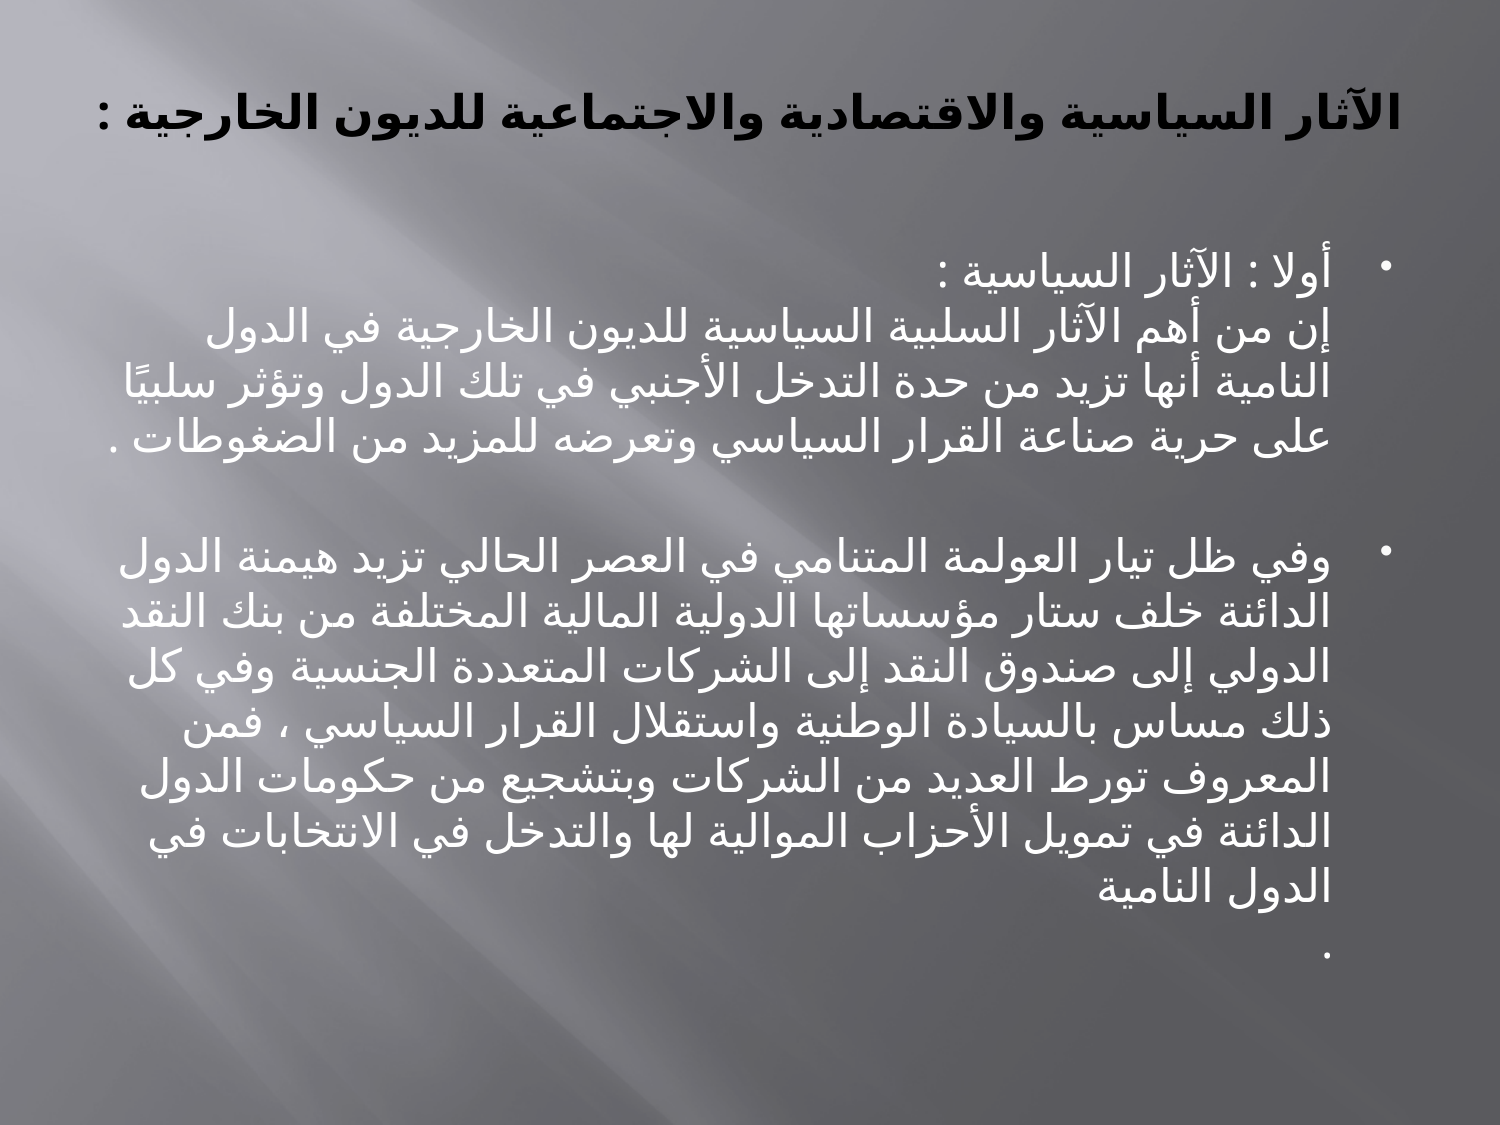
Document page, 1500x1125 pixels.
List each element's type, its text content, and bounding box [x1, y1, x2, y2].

title الآثار السياسية والاقتصادية والاجتماعية للديون الخارجية : [75, 45, 1425, 233]
list أولا : الآثار السياسية : إن من أهم الآثار السلبية السياسية للديون الخارجية في الدول النامية أنها تزيد من حدة التدخل الأجنبي في تلك الدول وتؤثر سلبيًا على حرية صناعة القرار السياسي وتعرضه للمزيد من الضغوطات . وفي ظل تيار العولمة المتنامي في العصر الحالي تزيد هيمنة الدول الدائنة خلف ستار مؤسساتها الدولية المالية المختلفة من بنك النقد الدولي إلى صندوق النقد إلى الشركات المتعددة الجنسية وفي كل ذلك مساس بالسيادة الوطنية واستقلال القرار السياسي ، فمن المعروف تورط العديد من الشركات وبتشجيع من حكومات الدول الدائنة في تمويل الأحزاب الموالية لها والتدخل في الانتخابات في الدول النامية . [75, 234, 1425, 1035]
